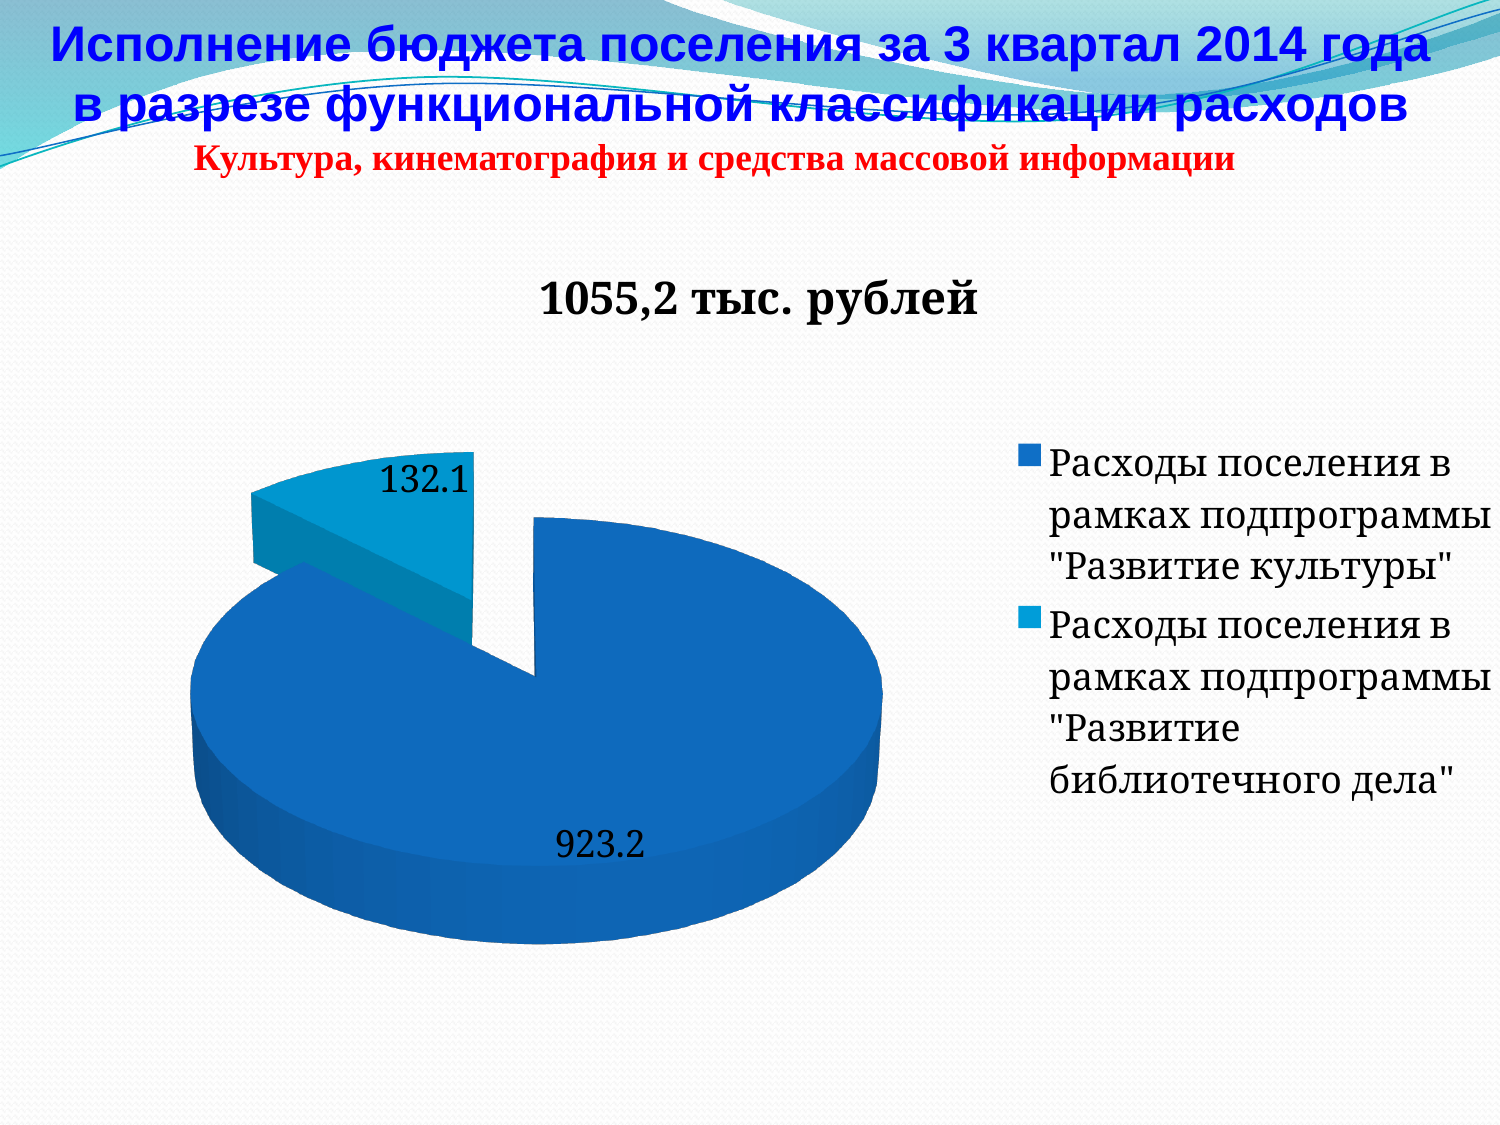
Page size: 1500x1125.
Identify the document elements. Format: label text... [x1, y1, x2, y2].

chart [0, 228, 1500, 1012]
text_box Культура, кинематография и средства массовой информации [128, 125, 1301, 228]
text_box Исполнение бюджета поселения за 3 квартал 2014 года в разрезе функциональной классификации расходов [26, 4, 1456, 139]
